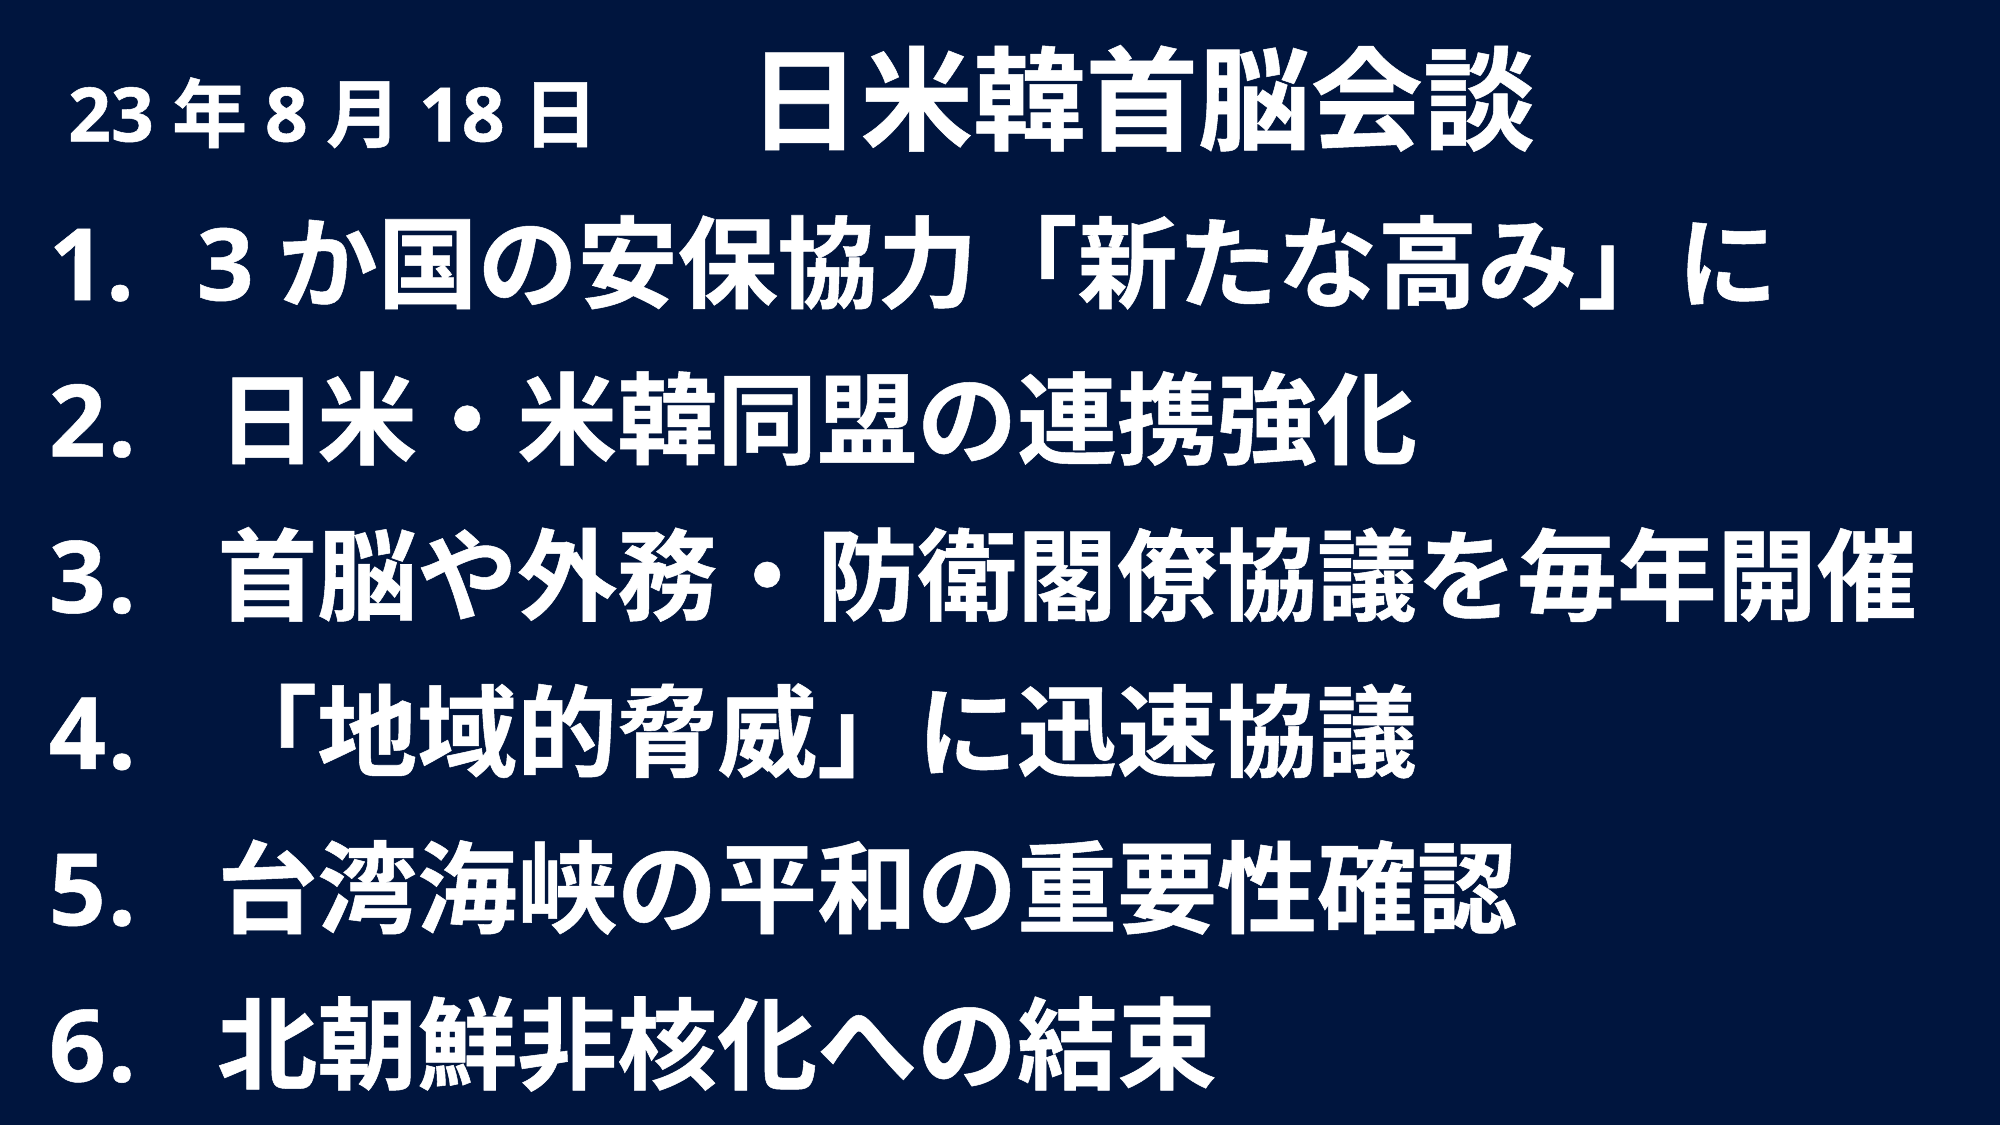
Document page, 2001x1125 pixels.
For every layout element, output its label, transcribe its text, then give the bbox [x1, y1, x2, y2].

text_box 23年8月18日 日米韓首脳会談 3か国の安保協力「新たな高み」に 日米・米韓同盟の連携強化 首脳や外務・防衛閣僚協議を毎年開催 「地域的脅威」に迅速協議 台湾海峡の平和の重要性確認 北朝鮮非核化への結束 [33, 31, 1967, 1125]
